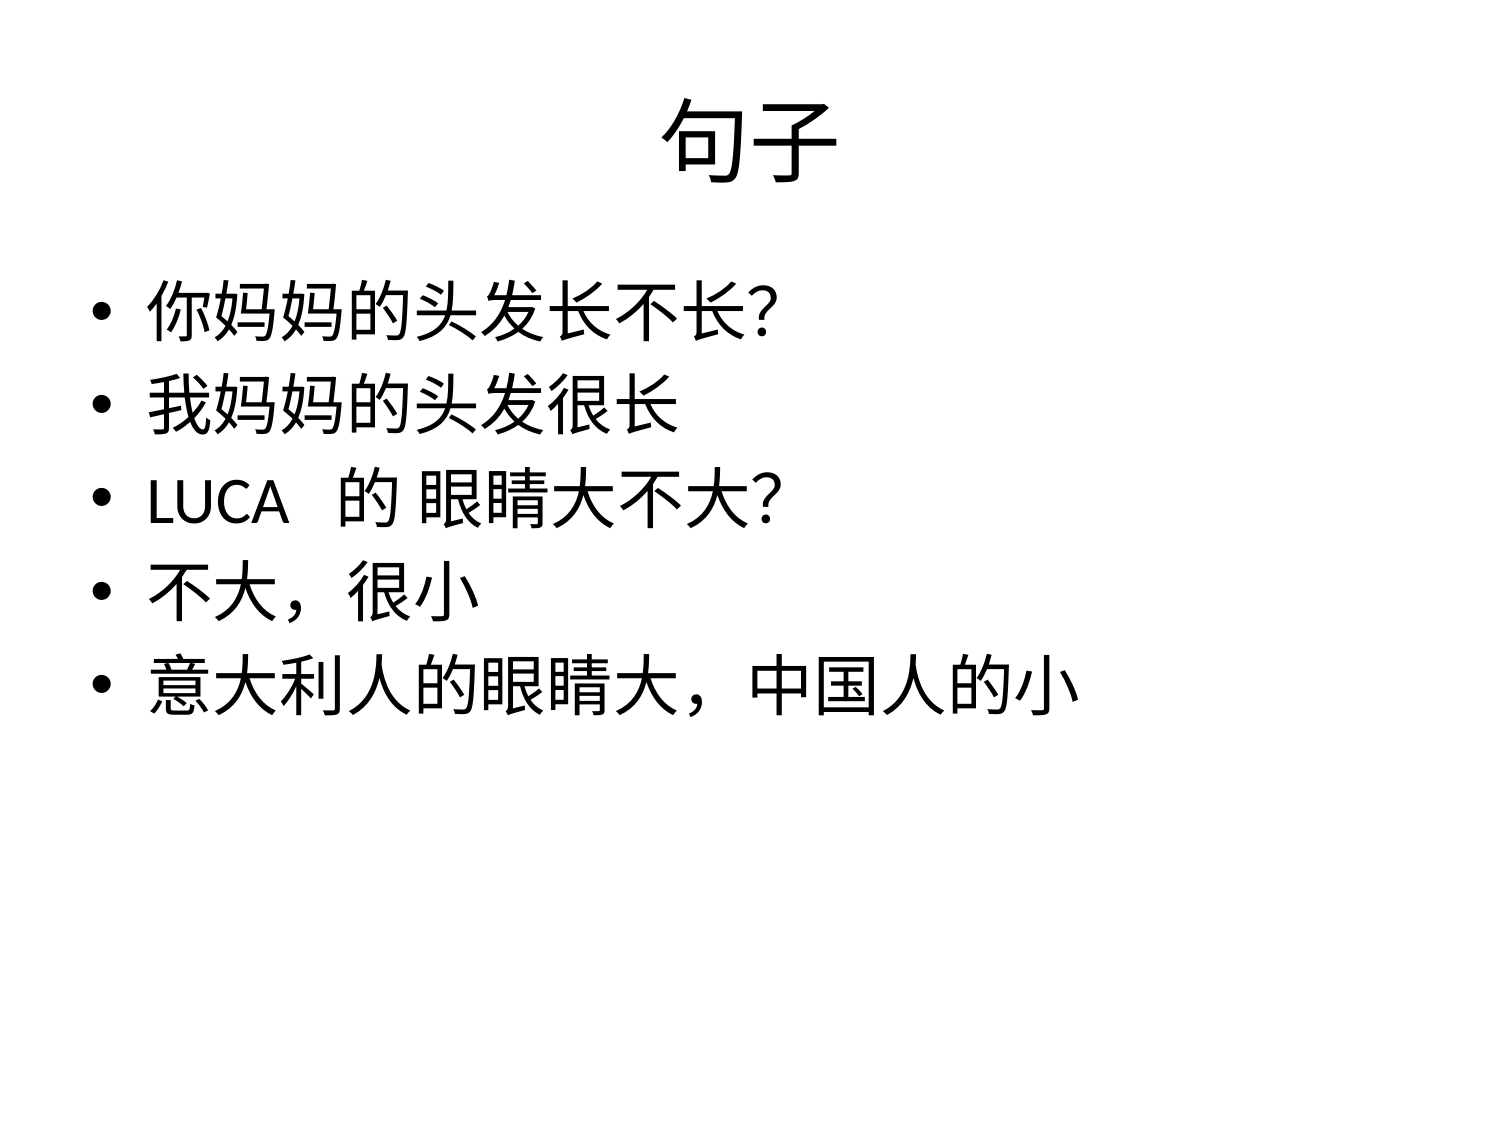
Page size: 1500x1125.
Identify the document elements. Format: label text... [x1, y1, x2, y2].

title 句子 [75, 45, 1425, 233]
list 你妈妈的头发长不长？ 我妈妈的头发很长 LUCA 的 眼睛大不大？ 不大，很小 意大利人的眼睛大，中国人的小 [75, 262, 1425, 1005]
